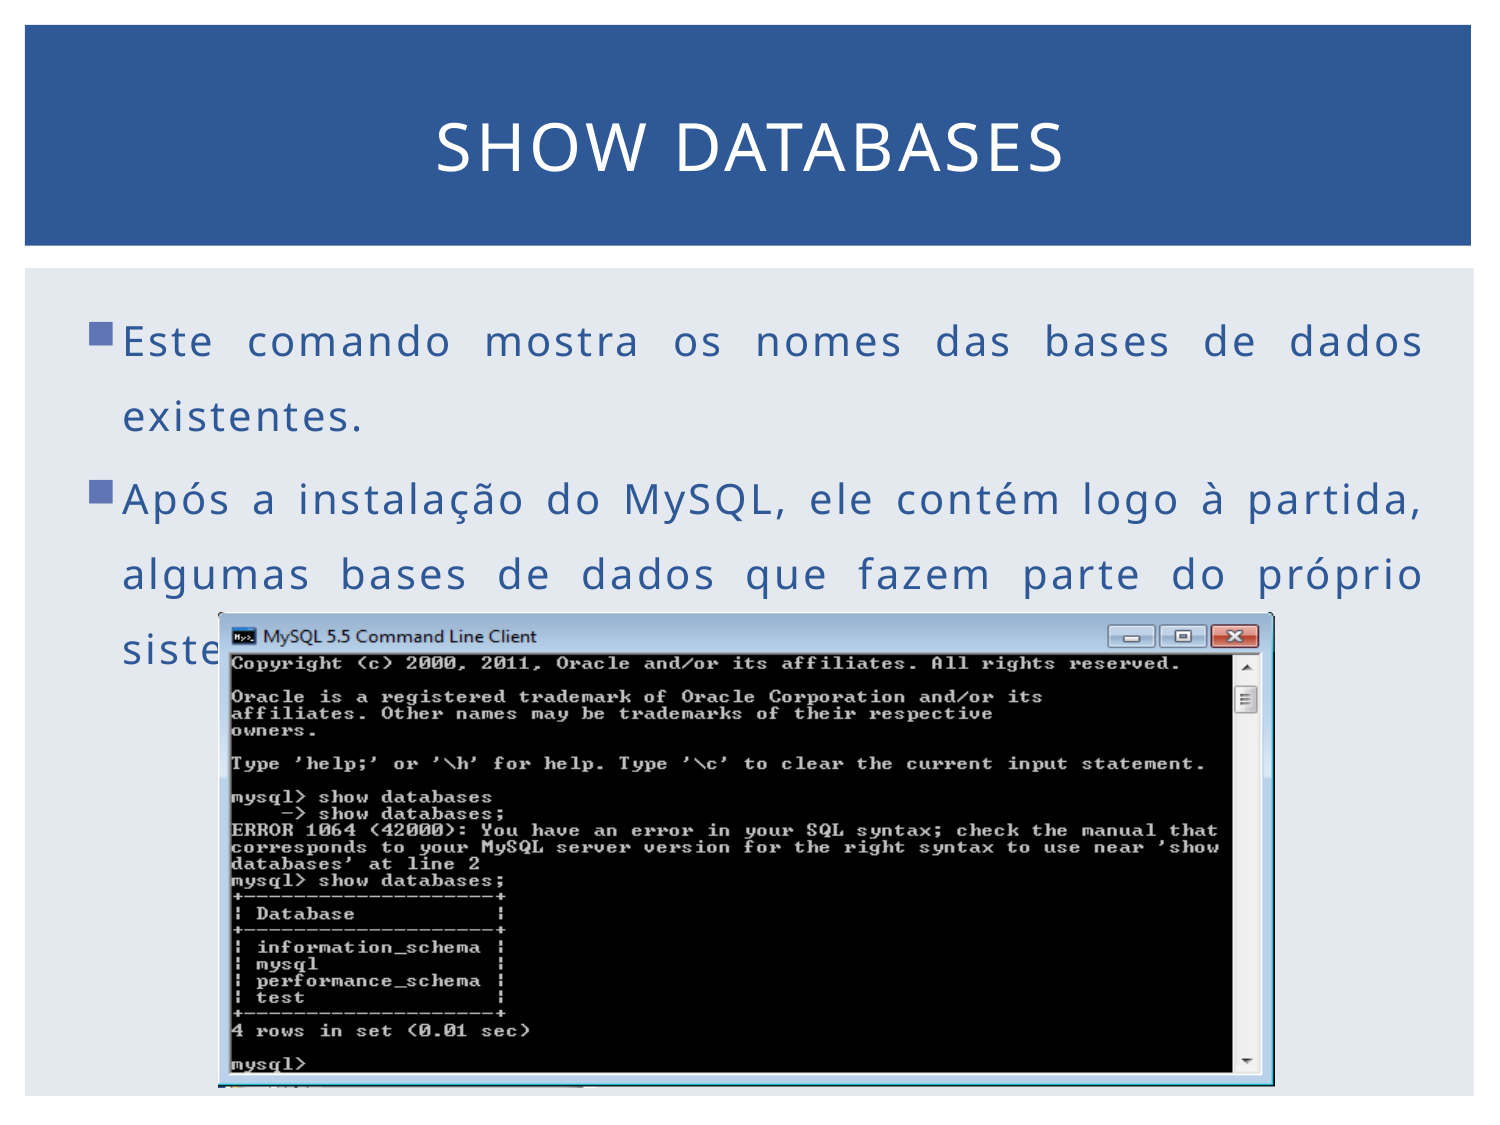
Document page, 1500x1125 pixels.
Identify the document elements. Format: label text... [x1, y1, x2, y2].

picture [218, 612, 1276, 1088]
list Este comando mostra os nomes das bases de dados existentes. Após a instalação do MySQL, ele contém logo à partida, algumas bases de dados que fazem parte do próprio sistema. [62, 281, 1442, 1005]
title Show databases [62, 58, 1438, 232]
